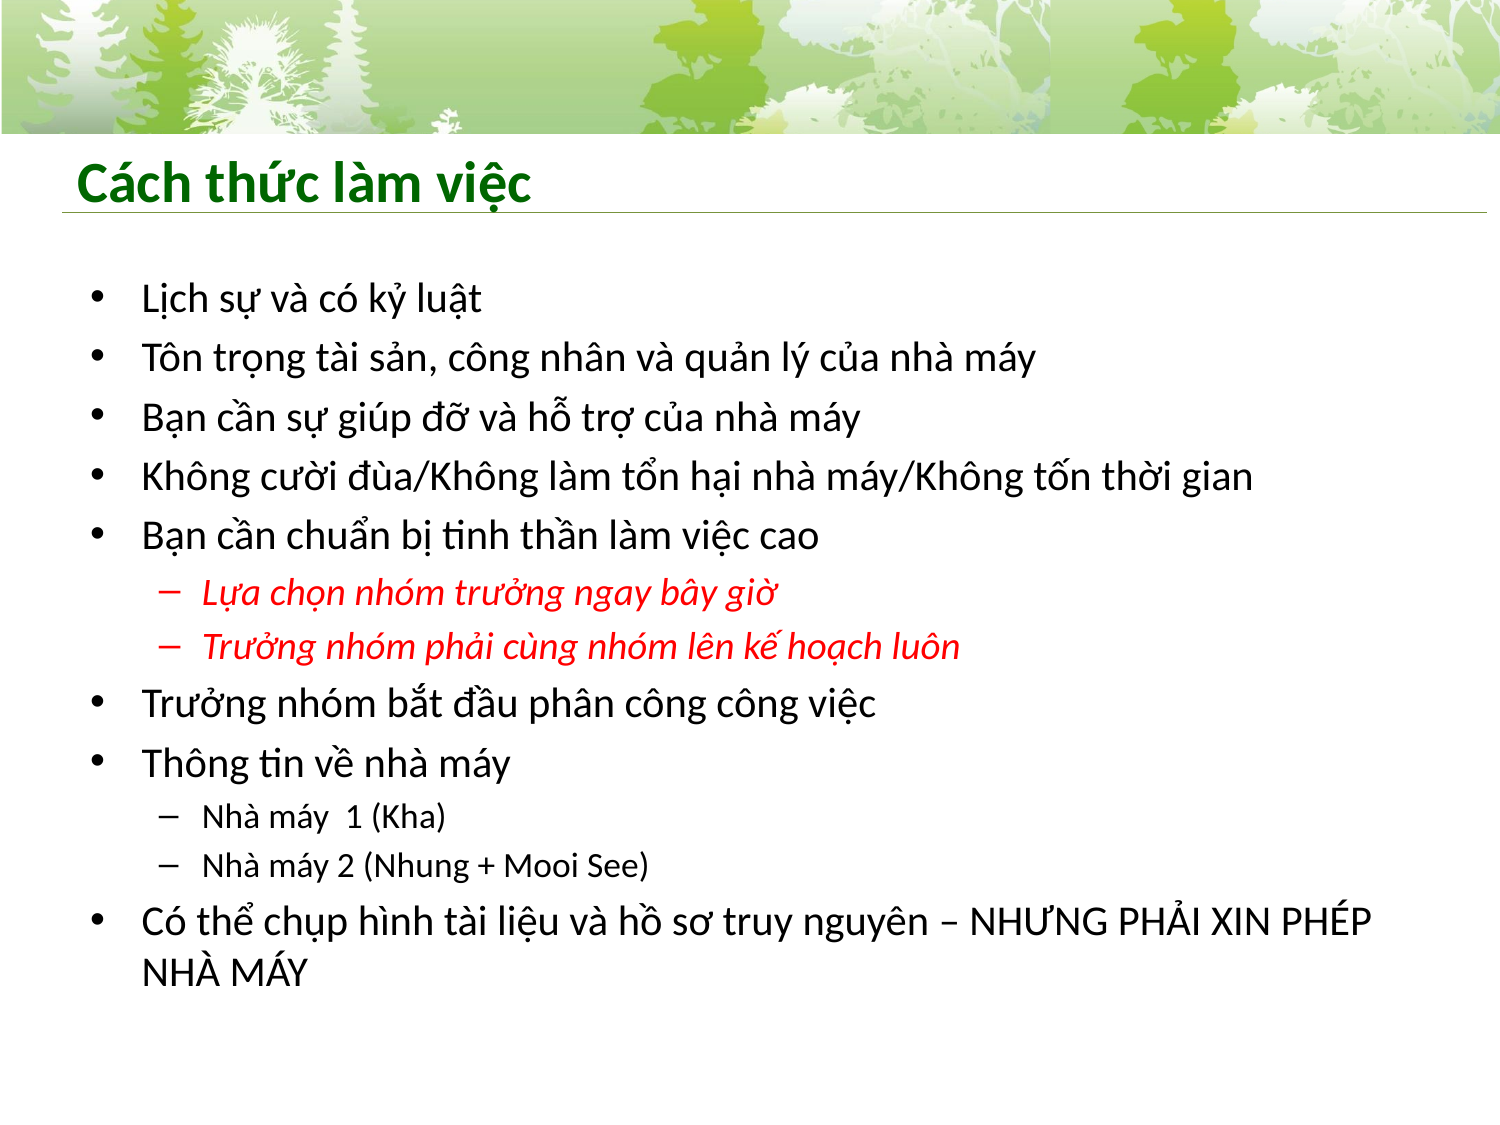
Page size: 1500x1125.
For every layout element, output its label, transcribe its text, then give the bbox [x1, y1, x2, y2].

title Cách thức làm việc [62, 147, 1350, 211]
picture [1, 0, 1500, 134]
list Lịch sự và có kỷ luật Tôn trọng tài sản, công nhân và quản lý của nhà máy Bạn cần sự giúp đỡ và hỗ trợ của nhà máy Không cười đùa/Không làm tổn hại nhà máy/Không tốn thời gian Bạn cần chuẩn bị tinh thần làm việc cao Lựa chọn nhóm trưởng ngay bây giờ Trưởng nhóm phải cùng nhóm lên kế hoạch luôn Trưởng nhóm bắt đầu phân công công việc Thông tin về nhà máy Nhà máy 1 (Kha) Nhà máy 2 (Nhung + Mooi See) Có thể chụp hình tài liệu và hồ sơ truy nguyên – NHƯNG PHẢI XIN PHÉP NHÀ MÁY [75, 262, 1425, 1005]
